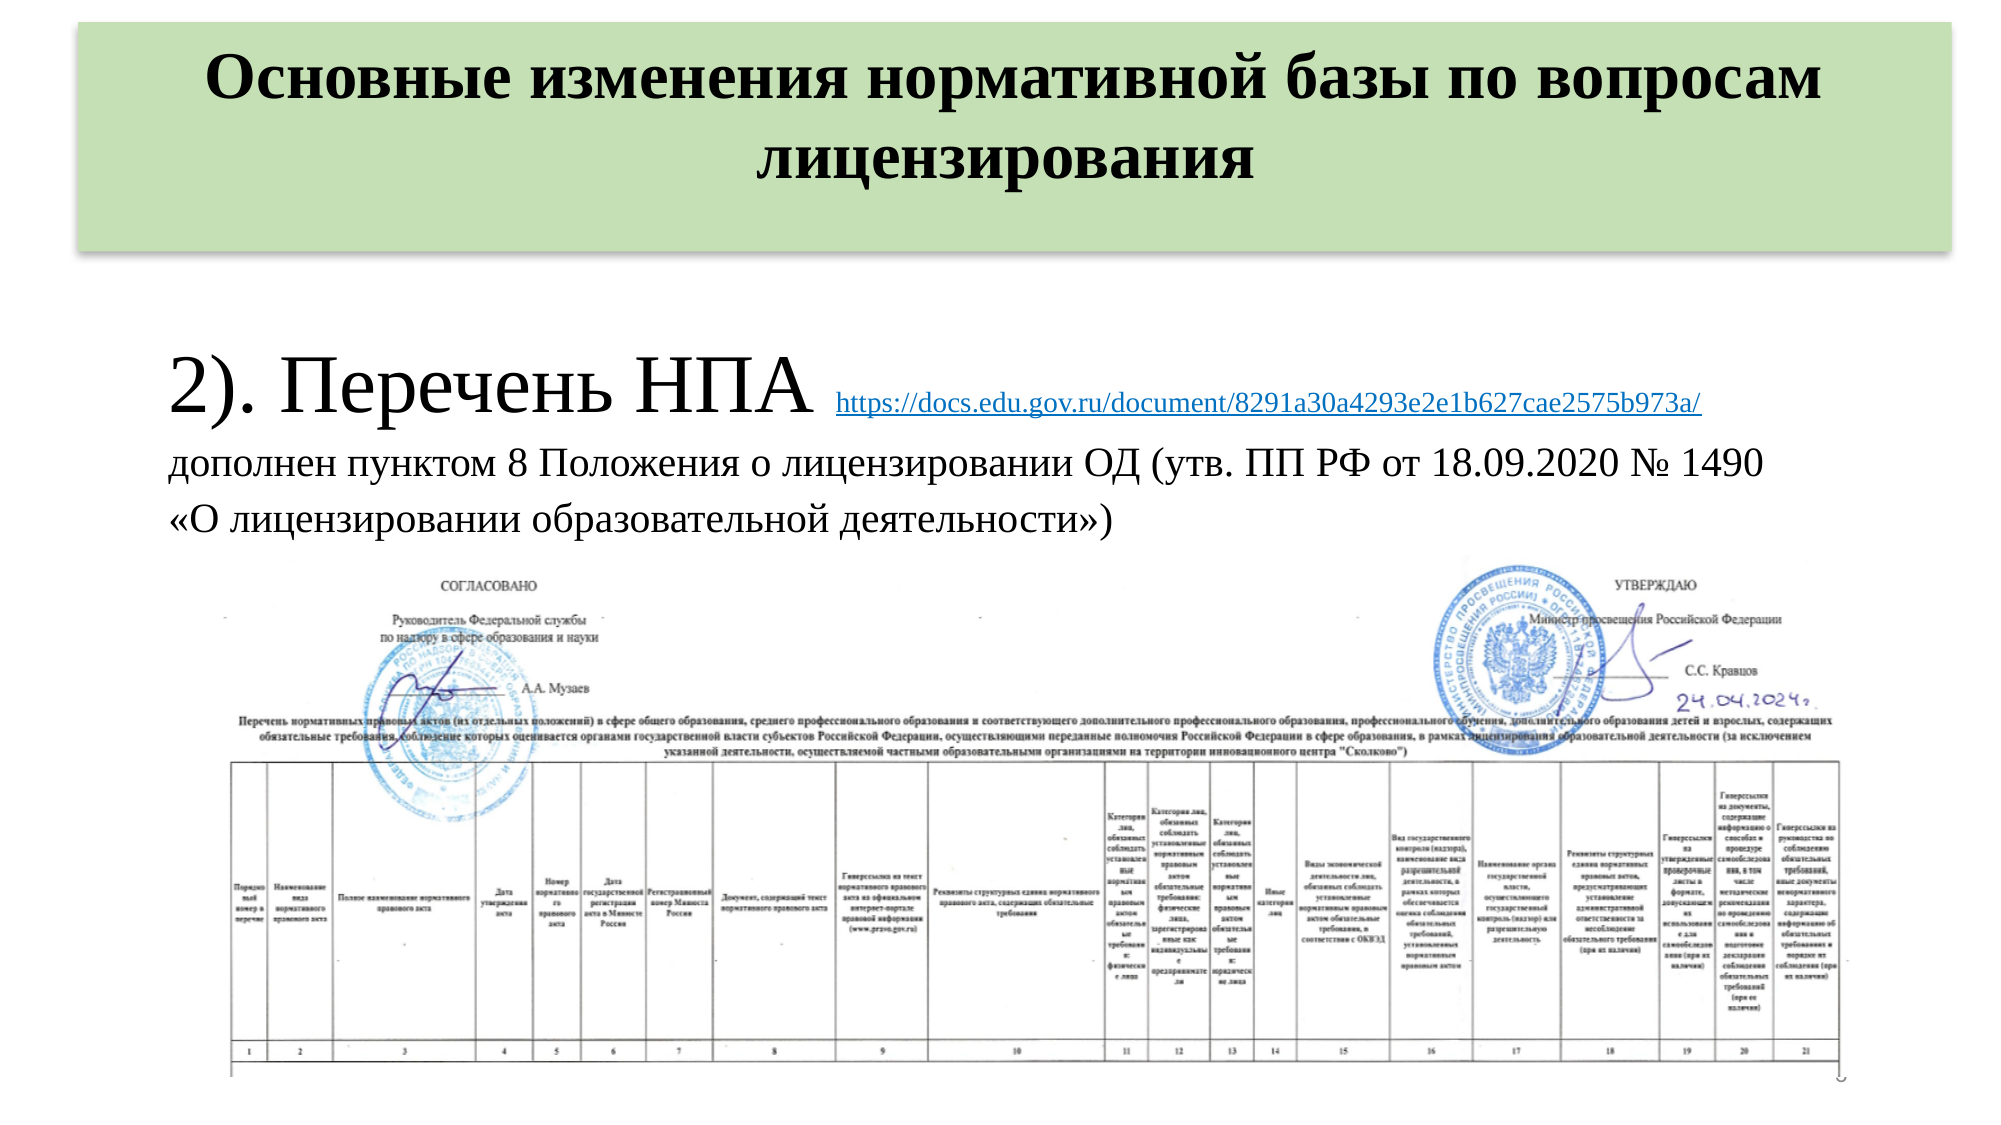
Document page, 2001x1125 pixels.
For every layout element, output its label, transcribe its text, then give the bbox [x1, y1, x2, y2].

list 2). Перечень НПА https://docs.edu.gov.ru/document/8291a30a4293e2e1b627cae2575b973a/ дополнен пунктом 8 Положения о лицензировании ОД (утв. ПП РФ от 18.09.2020 № 1490 «О лицензировании образовательной деятельности») [78, 332, 1952, 1077]
picture [221, 554, 1852, 1077]
text_box Основные изменения нормативной базы по вопросам лицензирования [78, 22, 1952, 252]
slide_number 3 [1412, 1042, 1863, 1103]
